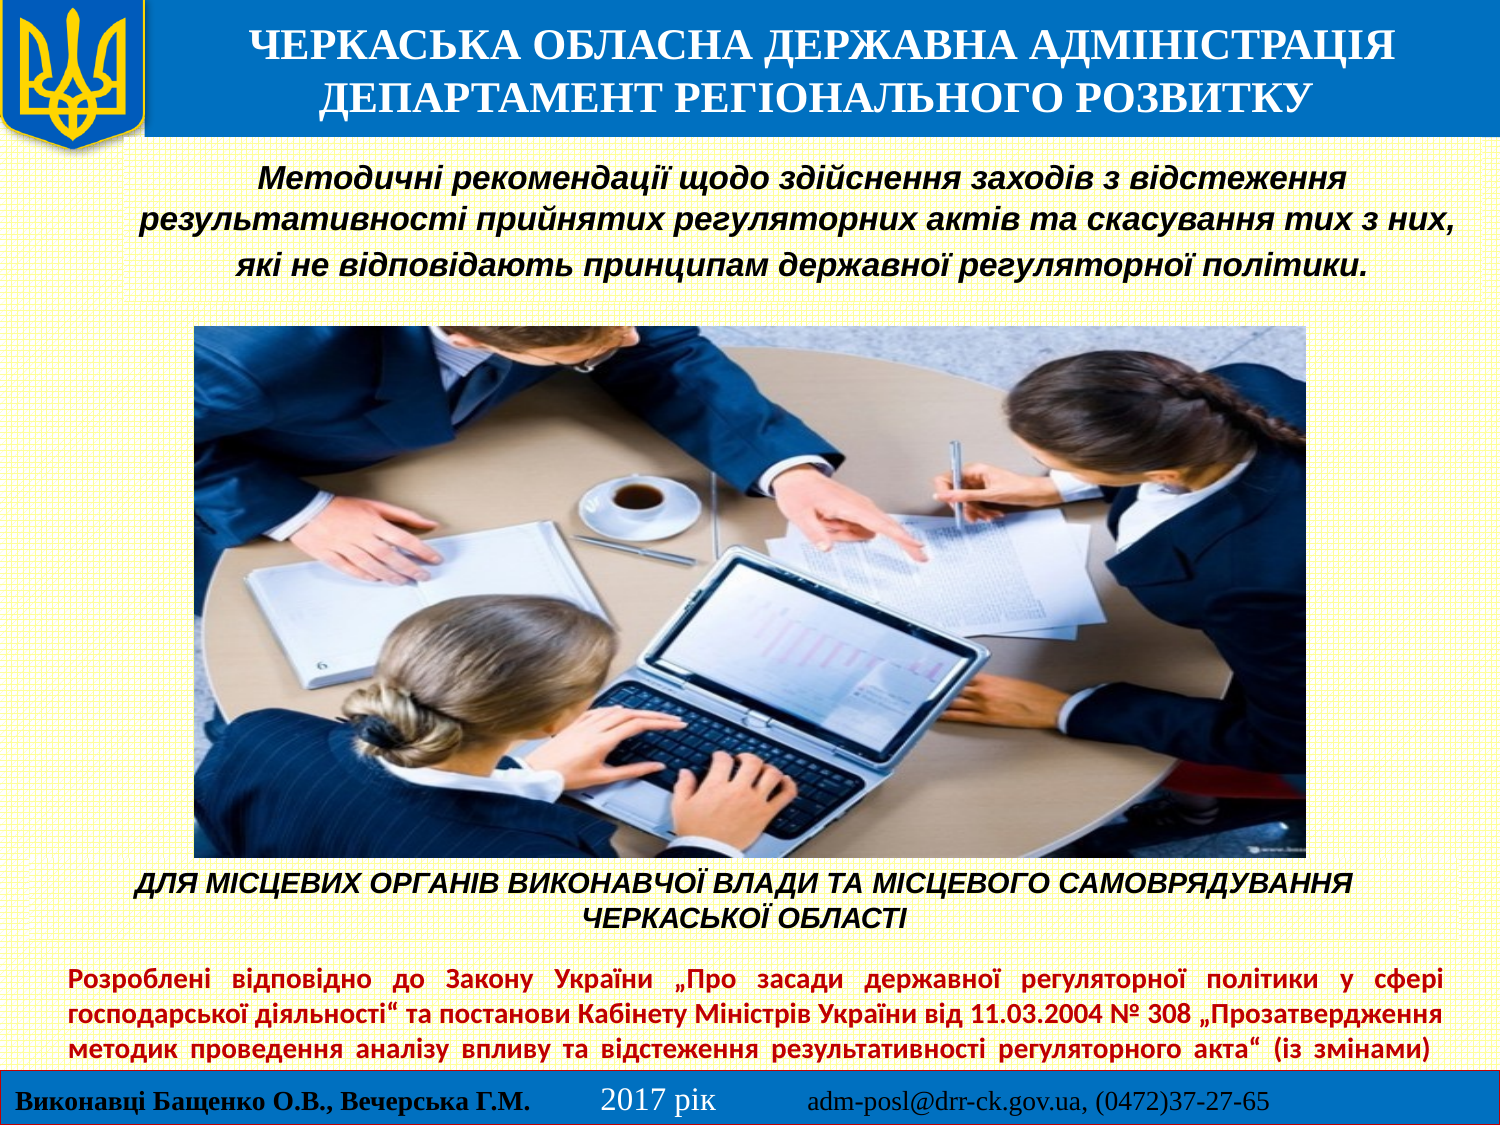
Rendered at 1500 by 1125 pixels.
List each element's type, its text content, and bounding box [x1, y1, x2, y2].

picture [0, 0, 145, 151]
list Виконавці Бащенко О.В., Вечерська Г.М. 2017 рік аdm-posl@drr-ck.gov.ua, (0472)37-27-65 [0, 1070, 1500, 1125]
text_box Методичні рекомендації щодо здійснення заходів з відстеження результативності прийнятих регуляторних актів та скасування тих з них, які не відповідають принципам державної регуляторної політики. [123, 137, 1483, 303]
title ЧЕРКАСЬКА ОБЛАСНА ДЕРЖАВНА АДМІНІСТРАЦІЯ ДЕПАРТАМЕНТ РЕГІОНАЛЬНОГО РОЗВИТКУ [151, 0, 1500, 138]
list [194, 325, 1306, 858]
text_box ДЛЯ МІСЦЕВИХ ОРГАНІВ ВИКОНАВЧОЇ ВЛАДИ ТА МІСЦЕВОГО САМОВРЯДУВАННЯ ЧЕРКАСЬКОЇ ОБЛАСТІ [29, 857, 1459, 941]
text_box Розроблені відповідно до Закону України „Про засади державної регуляторної політики у сфері господарської діяльності“ та постанови Кабінету Міністрів України від 11.03.2004 № 308 „Прозатвердження методик проведення аналізу впливу та відстеження результативності регуляторного акта“ (із змінами) від 16.12.2015 № 1151) [53, 952, 1459, 1070]
